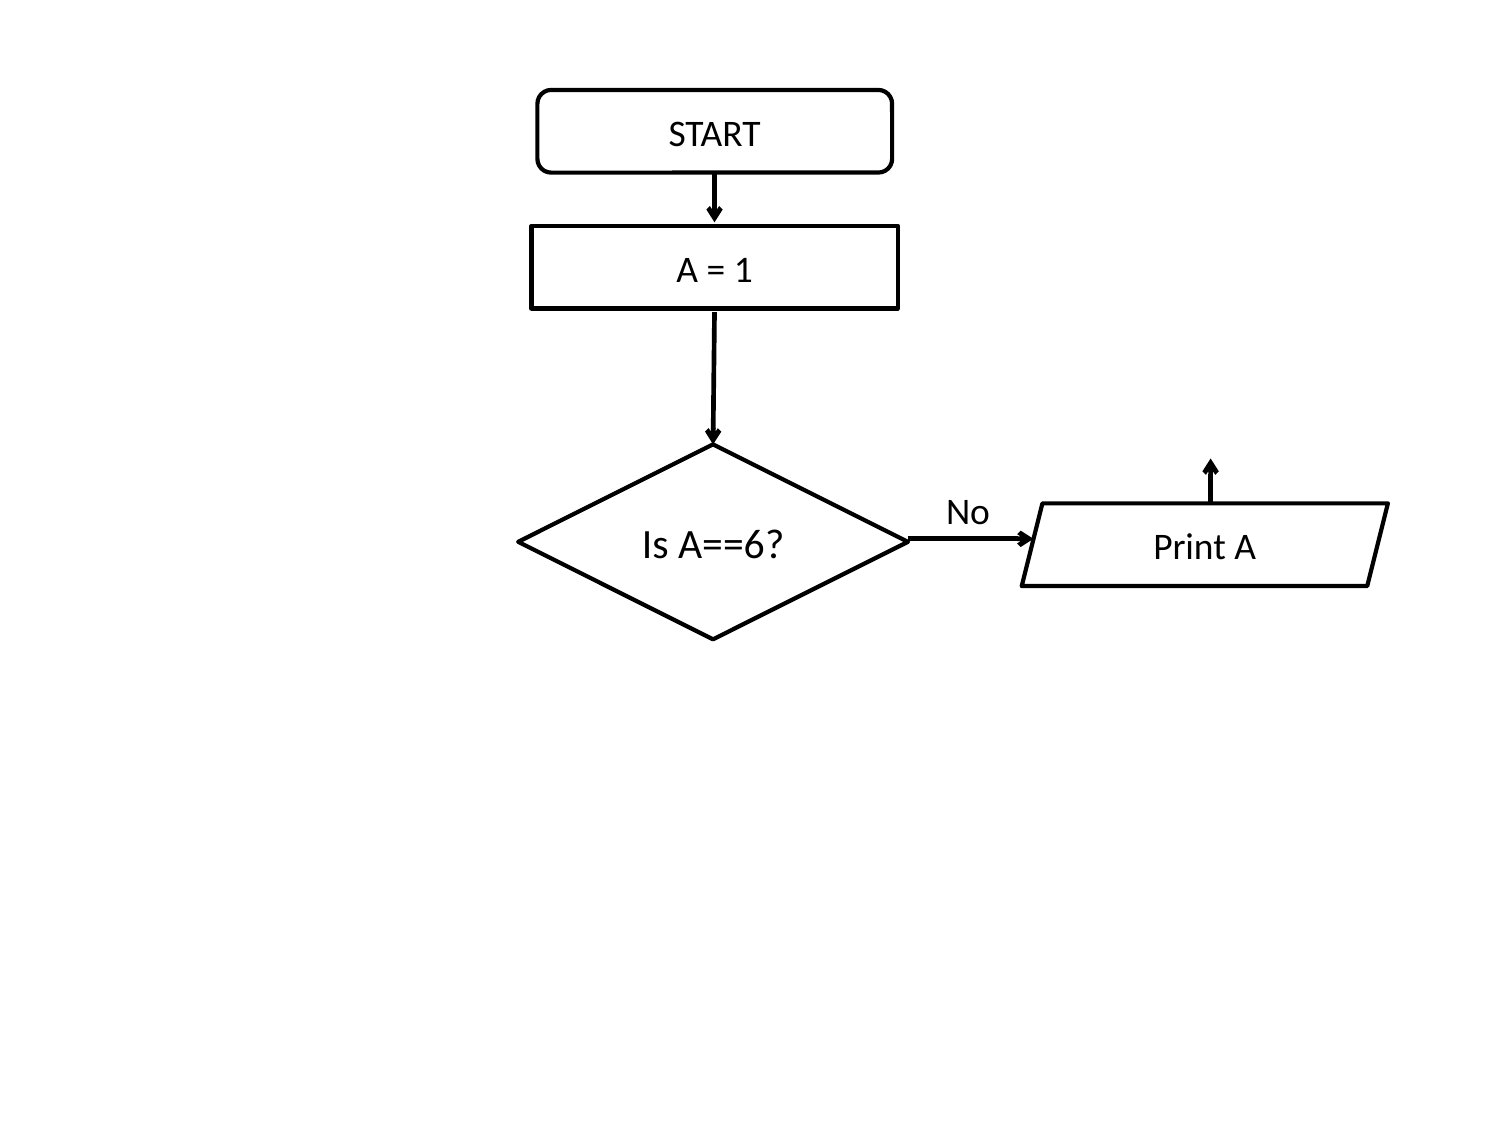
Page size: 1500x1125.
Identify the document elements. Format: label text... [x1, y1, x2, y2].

text_box No [931, 479, 1026, 538]
text_box Is A==6? [516, 445, 907, 642]
text_box Print A [1019, 501, 1390, 589]
text_box A = 1 [529, 224, 900, 311]
text_box START [535, 87, 895, 175]
